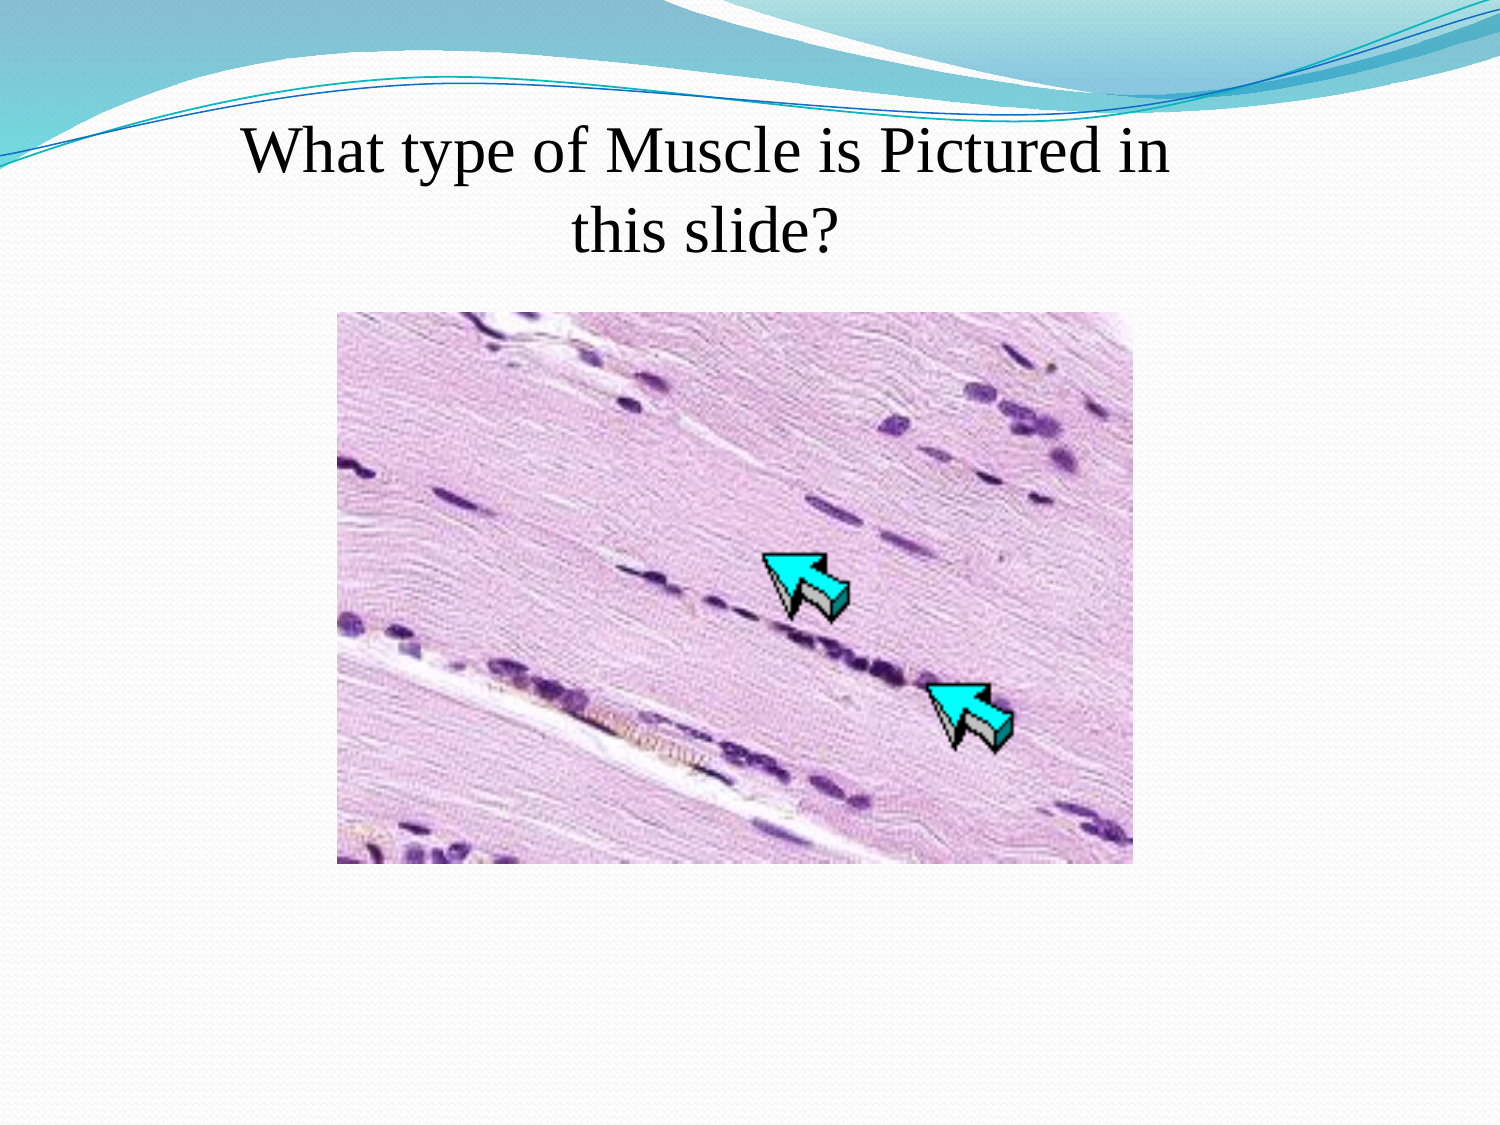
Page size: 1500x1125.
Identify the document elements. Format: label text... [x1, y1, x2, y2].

picture [337, 312, 1134, 865]
text_box What type of Muscle is Pictured in this slide? [187, 98, 1225, 273]
